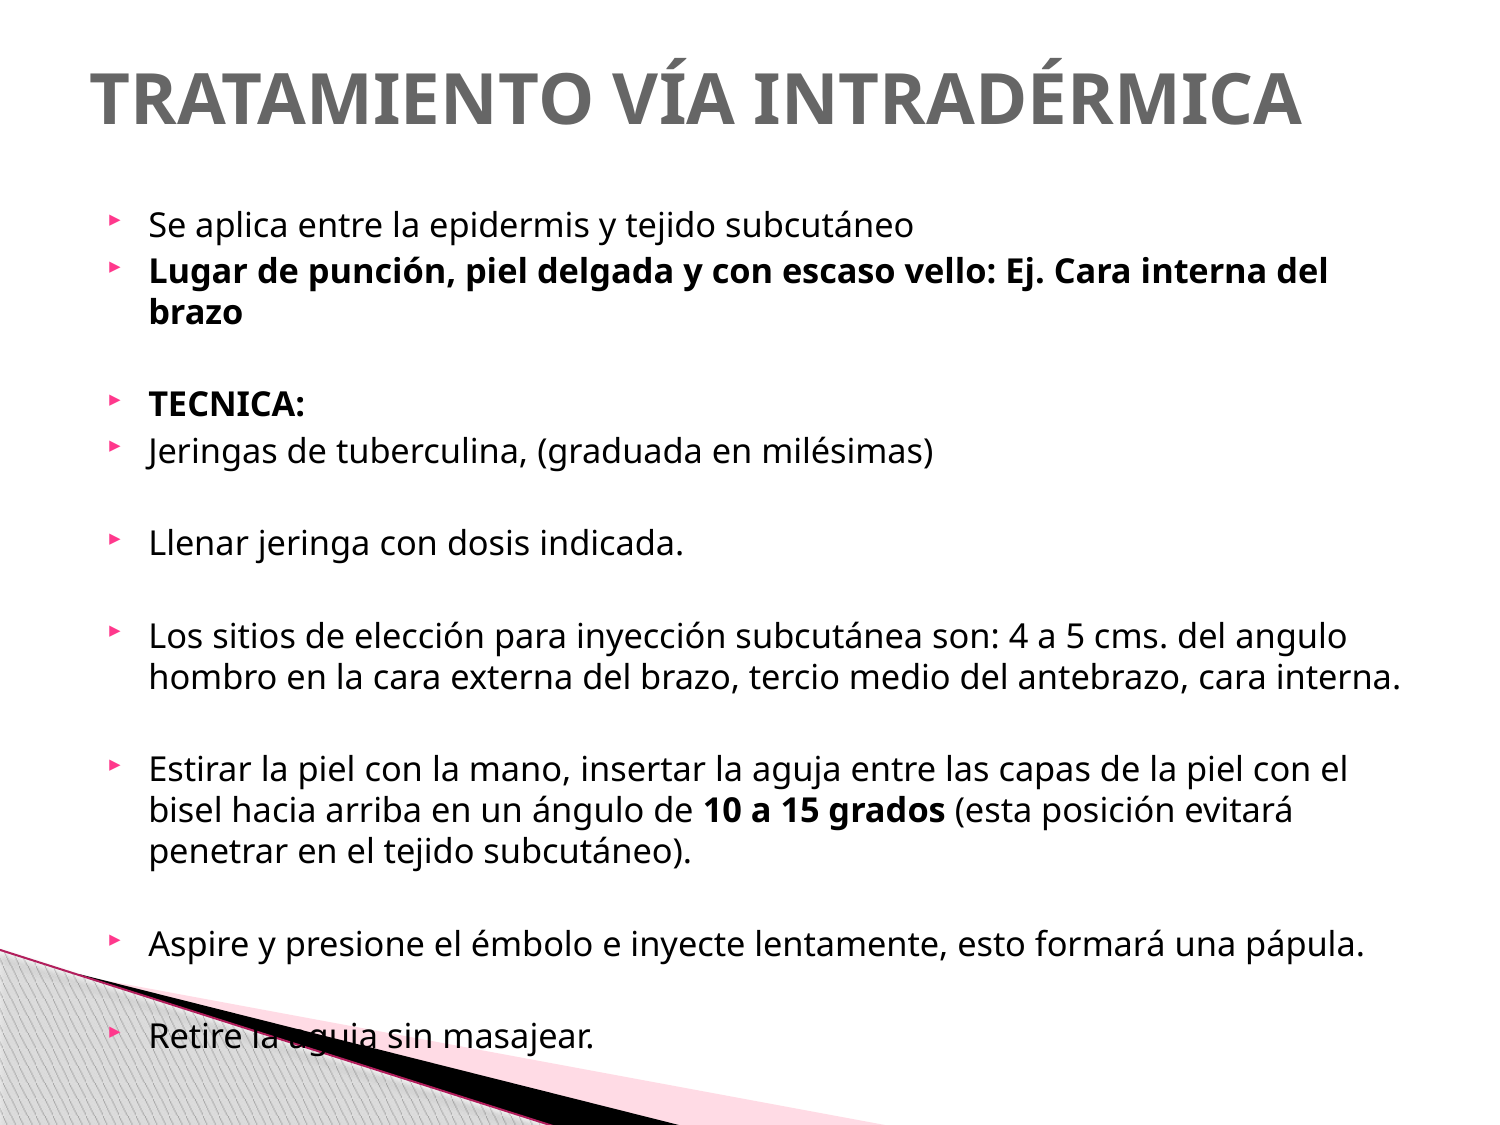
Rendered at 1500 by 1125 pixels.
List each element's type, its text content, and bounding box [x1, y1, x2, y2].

list Se aplica entre la epidermis y tejido subcutáneo Lugar de punción, piel delgada y con escaso vello: Ej. Cara interna del brazo TECNICA: Jeringas de tuberculina, (graduada en milésimas) Llenar jeringa con dosis indicada. Los sitios de elección para inyección subcutánea son: 4 a 5 cms. del angulo hombro en la cara externa del brazo, tercio medio del antebrazo, cara interna. Estirar la piel con la mano, insertar la aguja entre las capas de la piel con el bisel hacia arriba en un ángulo de 10 a 15 grados (esta posición evitará penetrar en el tejido subcutáneo). Aspire y presione el émbolo e inyecte lentamente, esto formará una pápula. Retire la aguja sin masajear. [75, 233, 1425, 1125]
title TRATAMIENTO VÍA INTRADÉRMICA [75, 45, 1425, 233]
